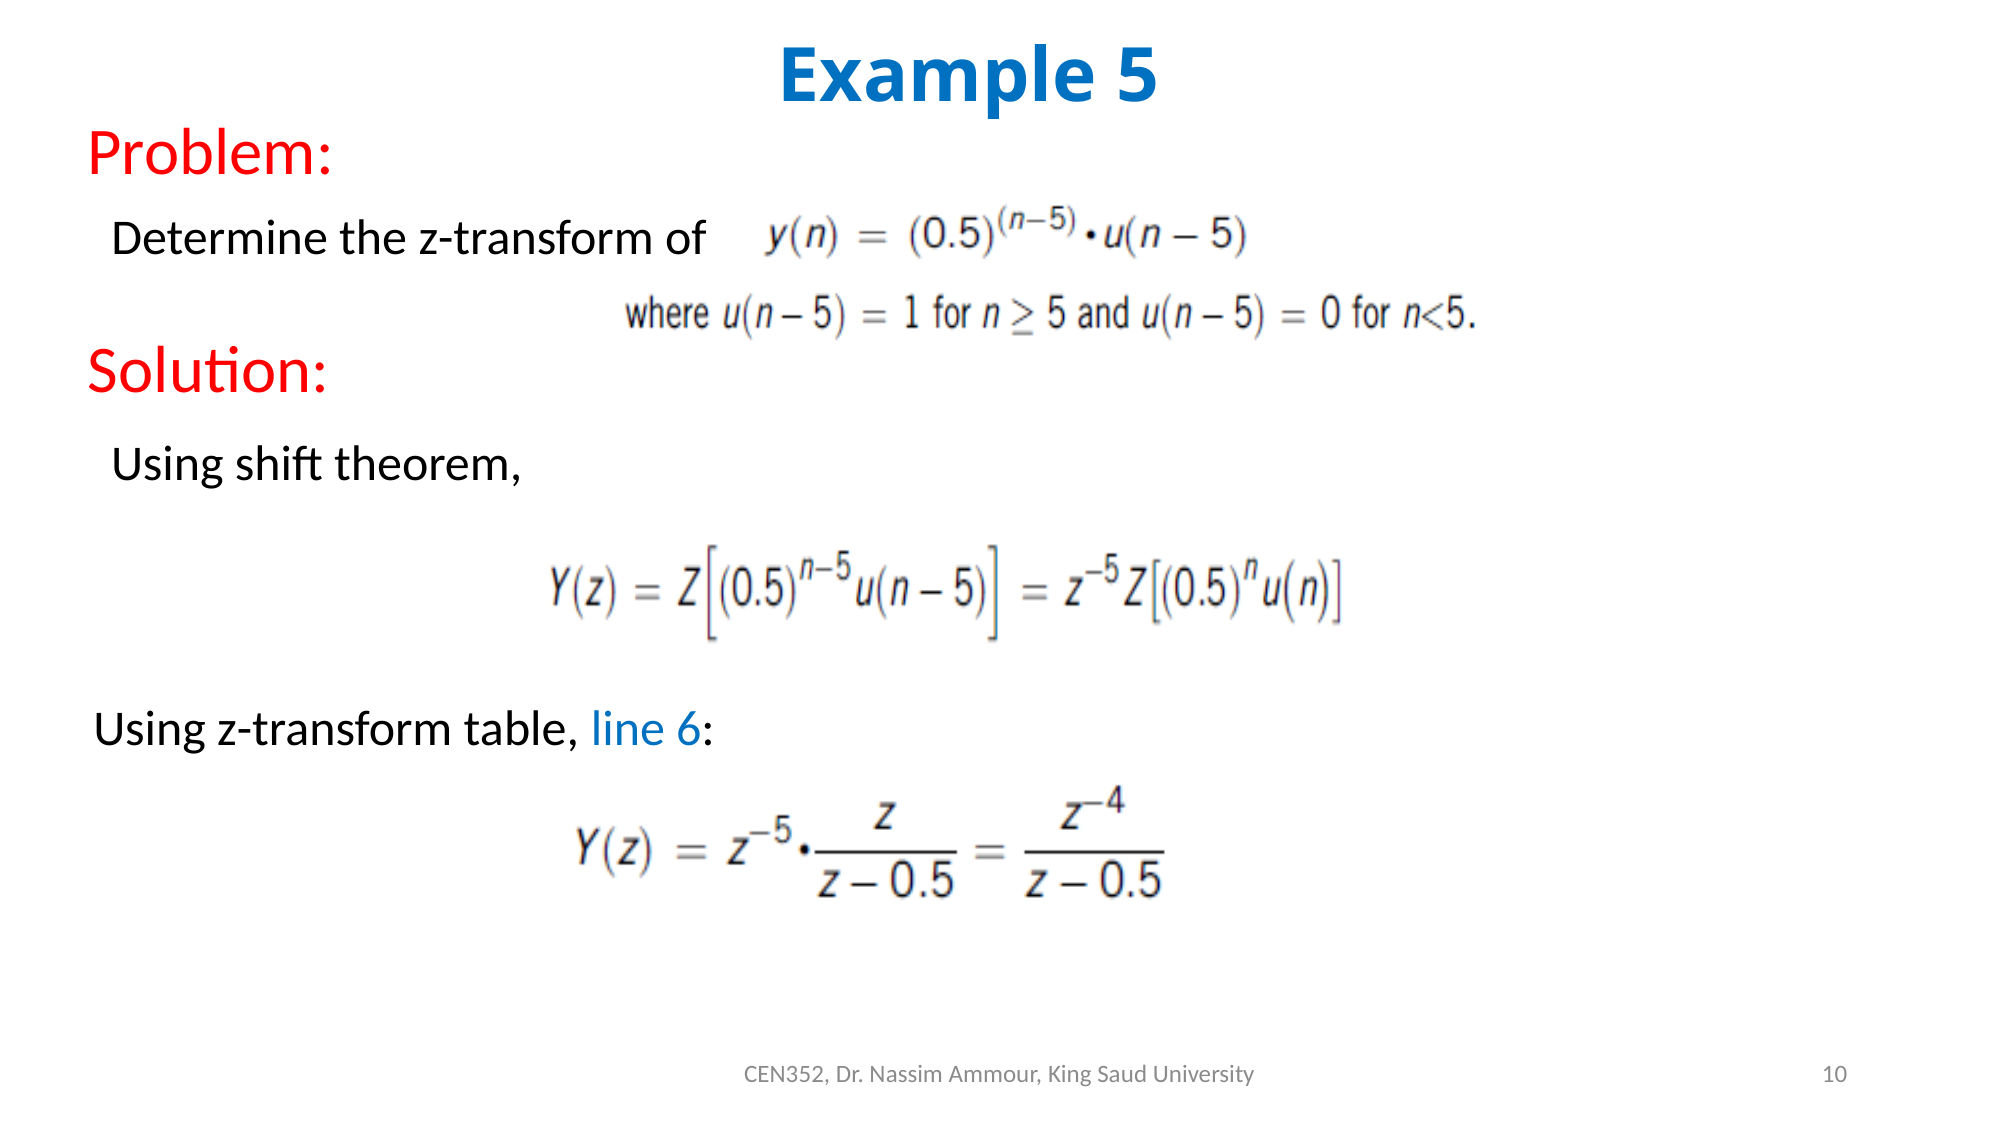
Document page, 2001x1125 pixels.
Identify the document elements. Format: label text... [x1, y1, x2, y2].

picture [566, 781, 1172, 914]
text_box Problem: [72, 101, 364, 196]
text_box Example 5 [763, 19, 1175, 125]
footer CEN352, Dr. Nassim Ammour, King Saud University [662, 1042, 1338, 1103]
text_box Solution: [73, 318, 360, 414]
picture [540, 526, 1354, 652]
picture [611, 282, 1482, 348]
slide_number 10 [1412, 1042, 1863, 1103]
text_box Using shift theorem, [96, 423, 538, 498]
text_box Using z-transform table, line 6: [78, 687, 730, 763]
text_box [93, 184, 1251, 273]
